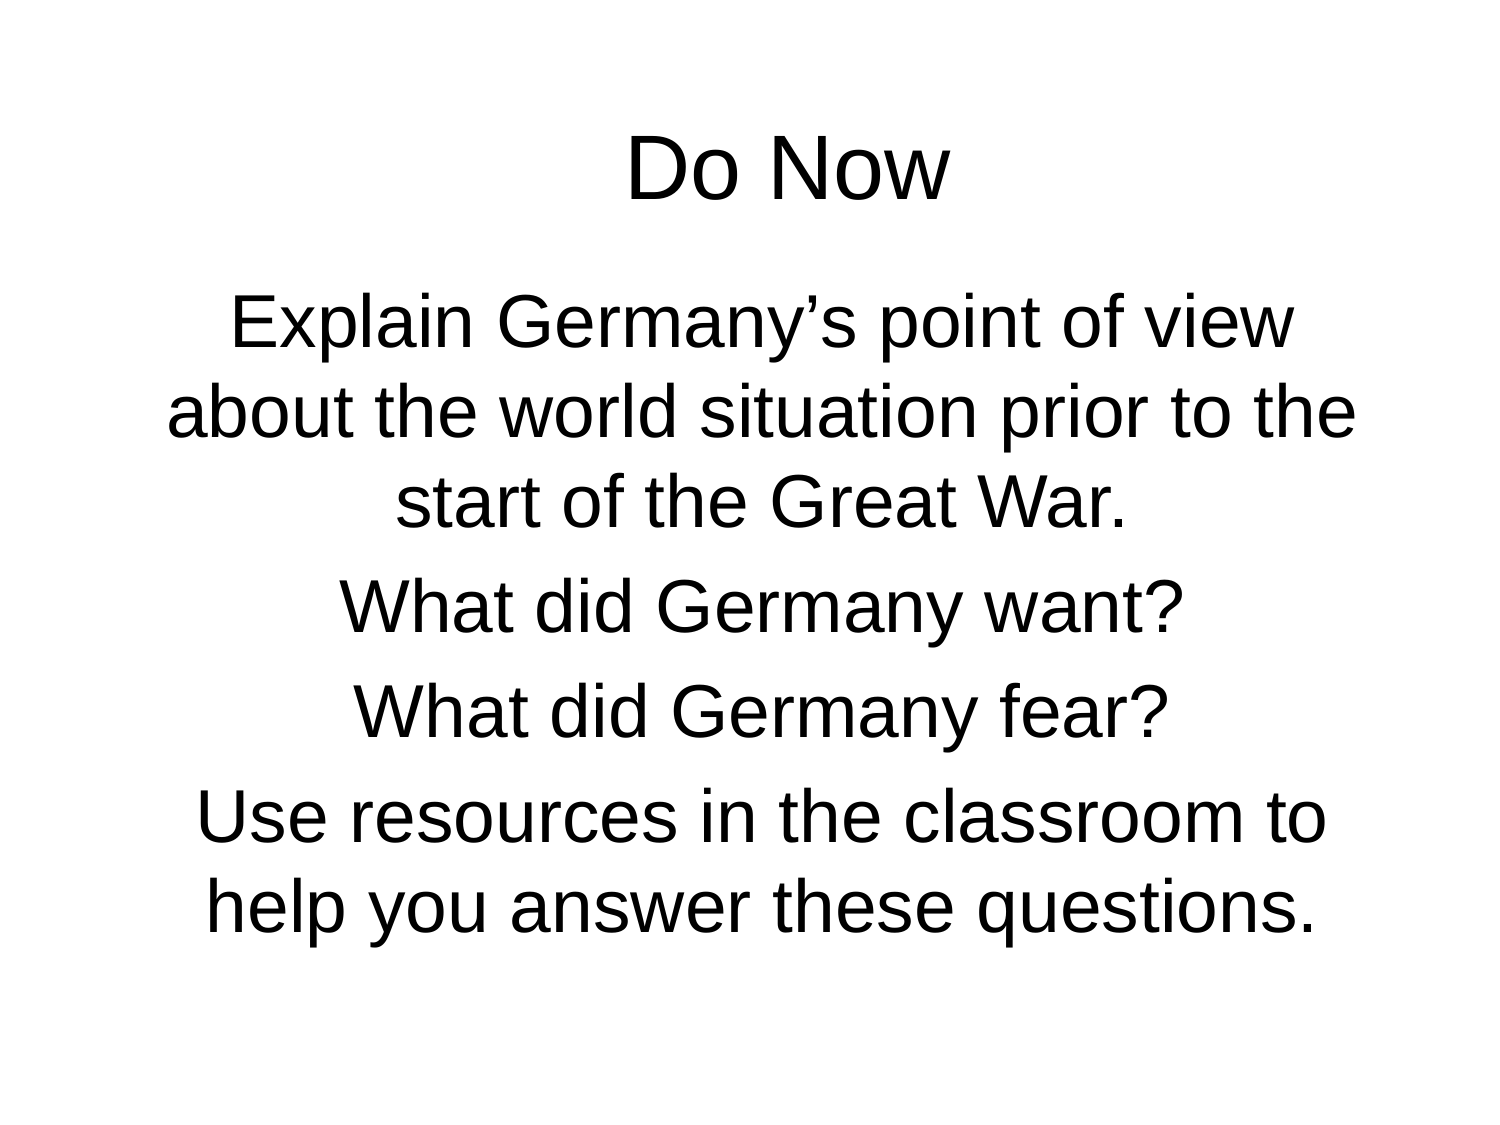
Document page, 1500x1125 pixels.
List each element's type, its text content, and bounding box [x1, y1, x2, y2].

title Do Now [150, 99, 1425, 234]
subtitle Explain Germany’s point of view about the world situation prior to the start of the Great War. What did Germany want? What did Germany fear? Use resources in the classroom to help you answer these questions. [137, 264, 1388, 1007]
